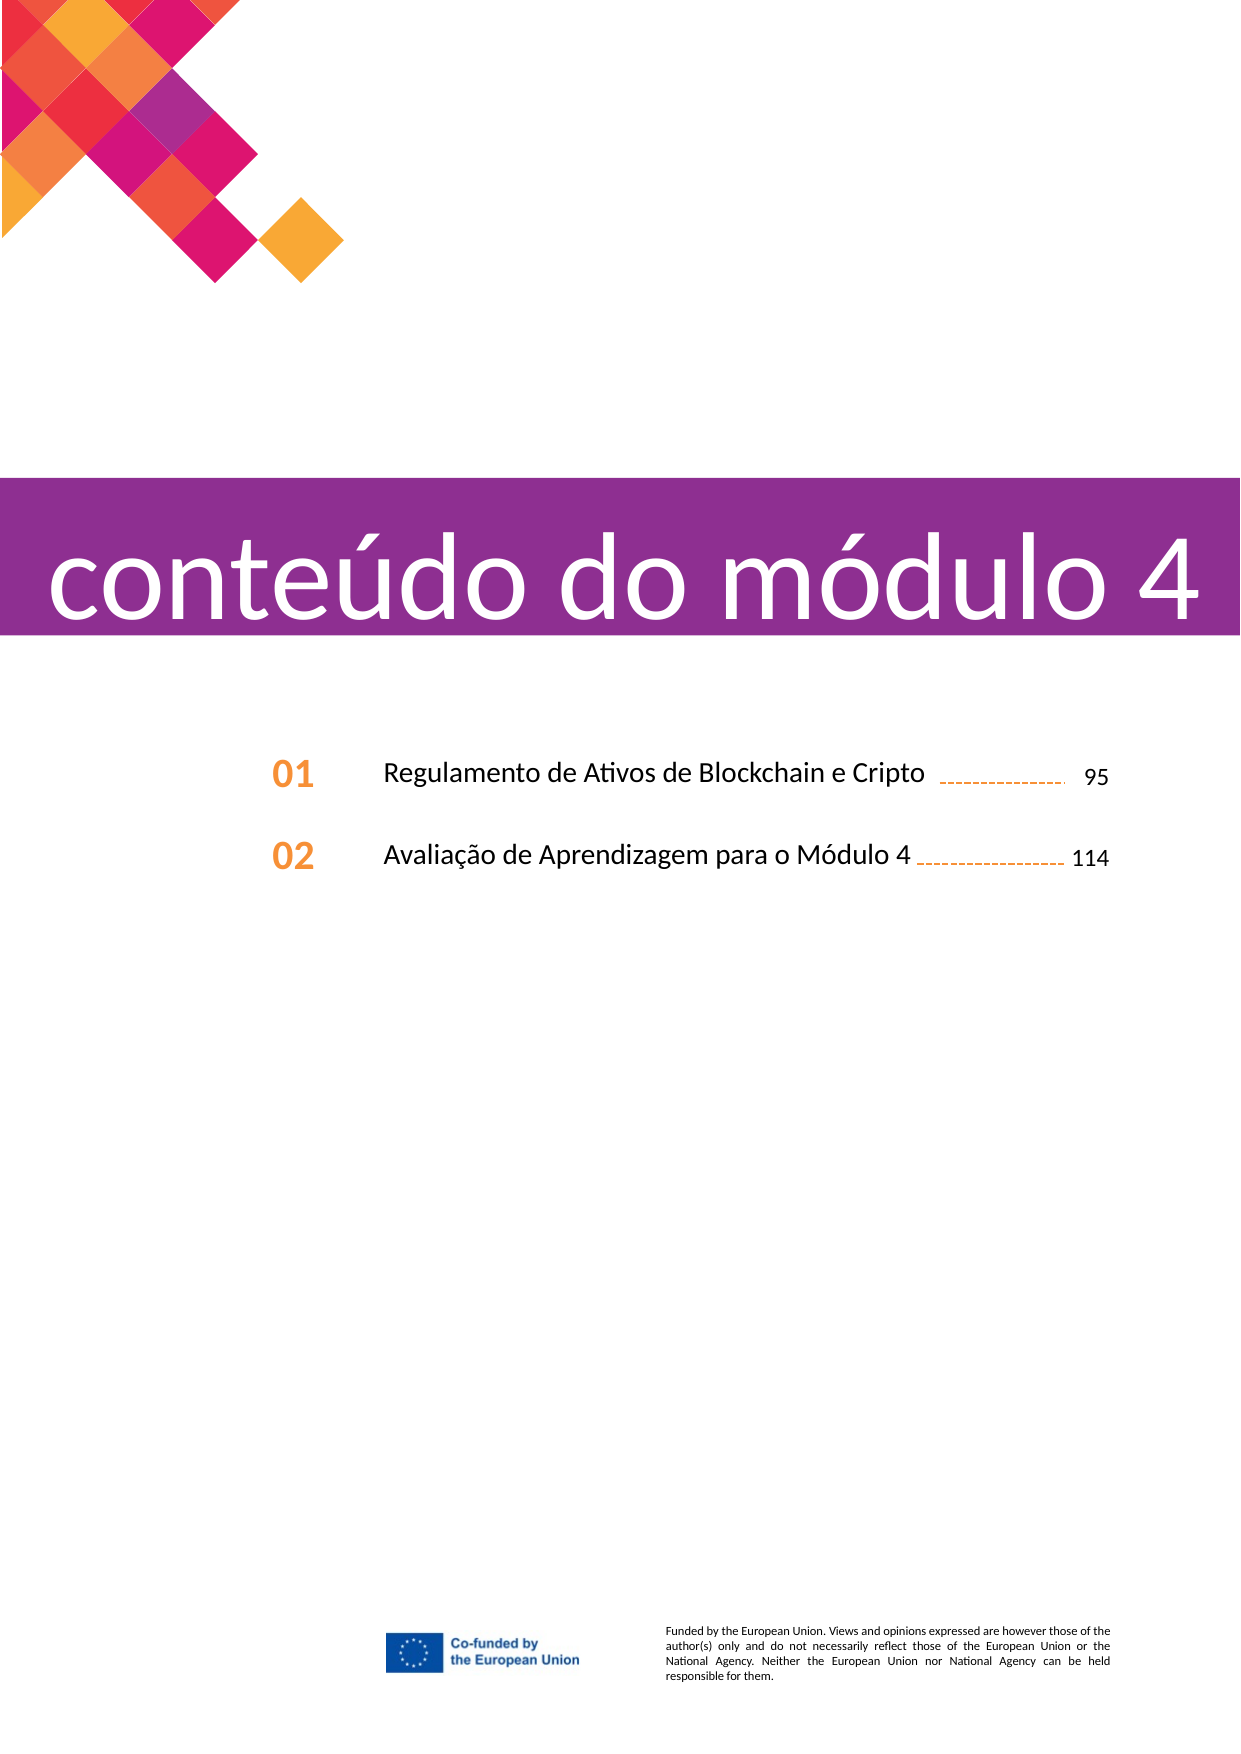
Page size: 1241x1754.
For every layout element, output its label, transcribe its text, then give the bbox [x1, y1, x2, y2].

list 01 [240, 742, 347, 800]
list Regulamento de Ativos de Blockchain e Cripto [368, 742, 1021, 800]
picture [386, 1630, 581, 1676]
text_box 114 [1050, 828, 1125, 886]
text_box conteúdo do módulo 4 [32, 486, 1240, 647]
list 02 [240, 824, 347, 882]
text_box 95 [1050, 746, 1125, 804]
list Avaliação de Aprendizagem para o Módulo 4 [368, 824, 951, 882]
